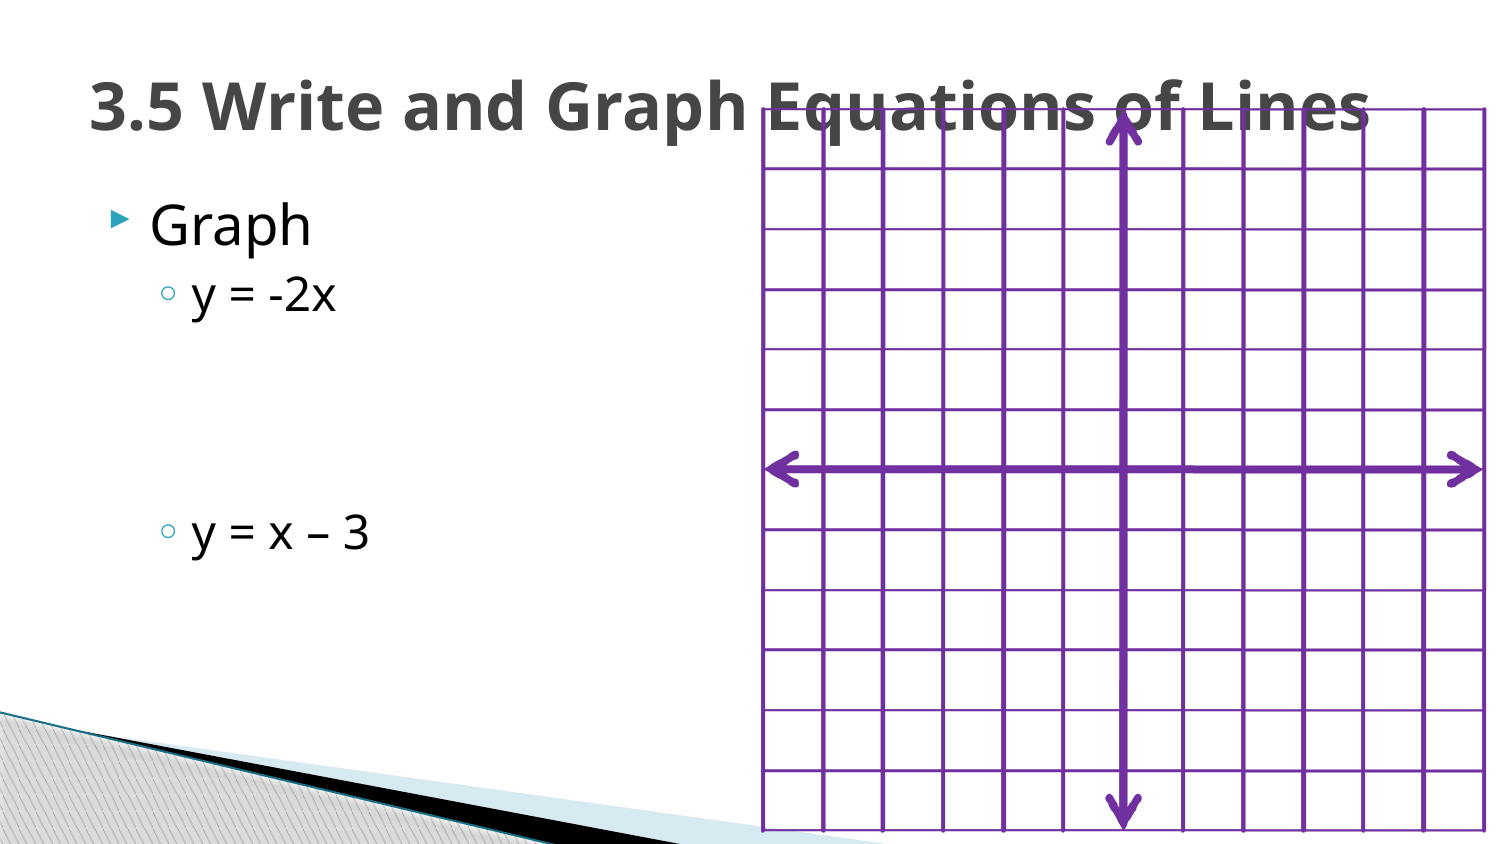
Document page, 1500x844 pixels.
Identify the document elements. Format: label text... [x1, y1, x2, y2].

picture [724, 71, 1500, 844]
title 3.5 Write and Graph Equations of Lines [75, 33, 1425, 175]
list Graph y = -2x y = x – 3 [75, 182, 718, 740]
